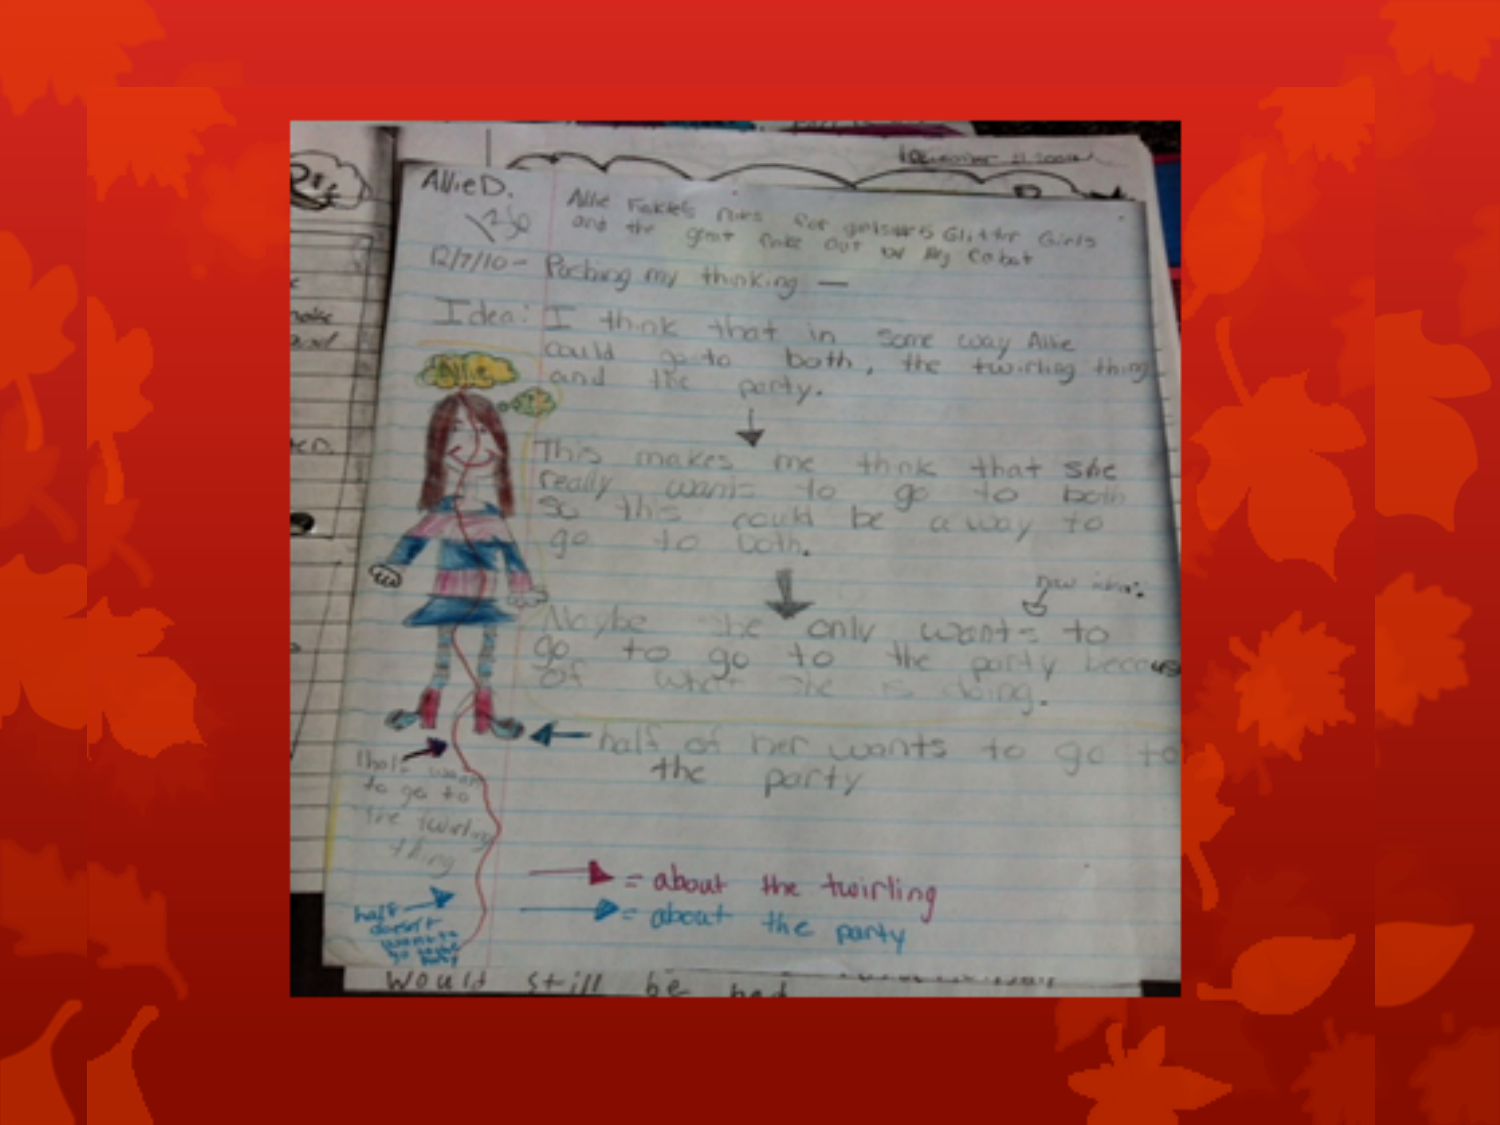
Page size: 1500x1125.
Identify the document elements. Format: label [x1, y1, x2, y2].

picture [86, 86, 1376, 1125]
